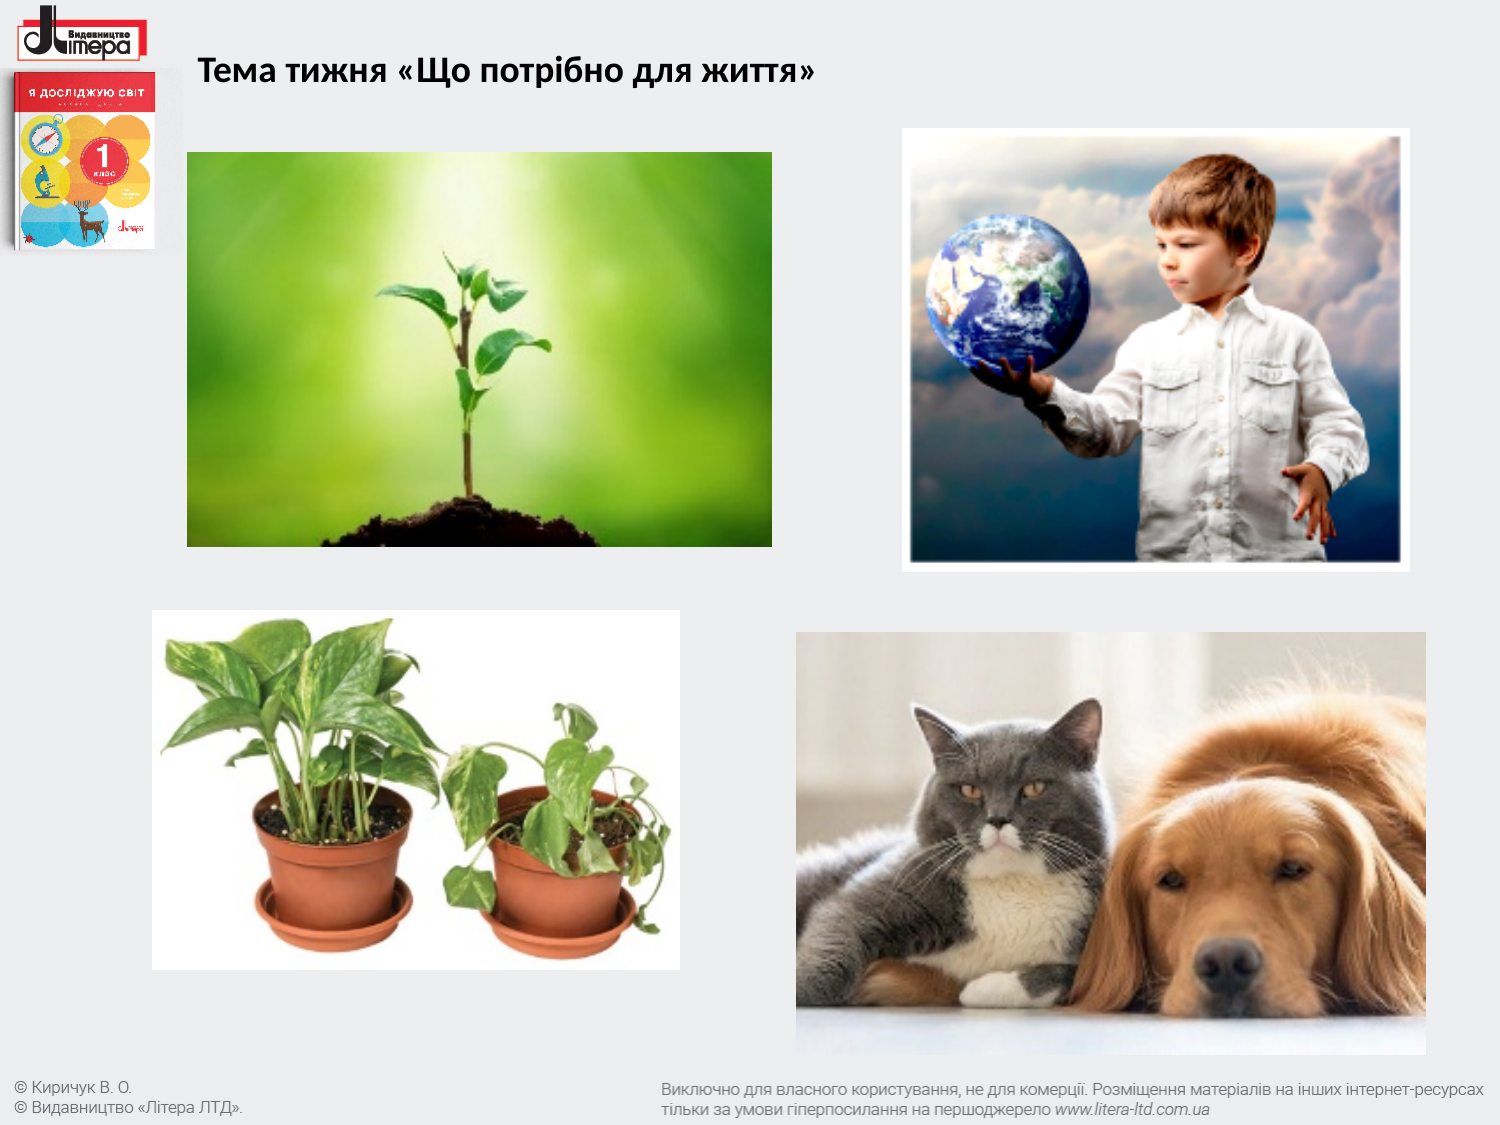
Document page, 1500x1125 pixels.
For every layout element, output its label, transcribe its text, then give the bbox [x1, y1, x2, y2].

picture [0, 0, 1500, 1125]
text_box Тема тижня «Що потрібно для життя» [183, 37, 941, 98]
